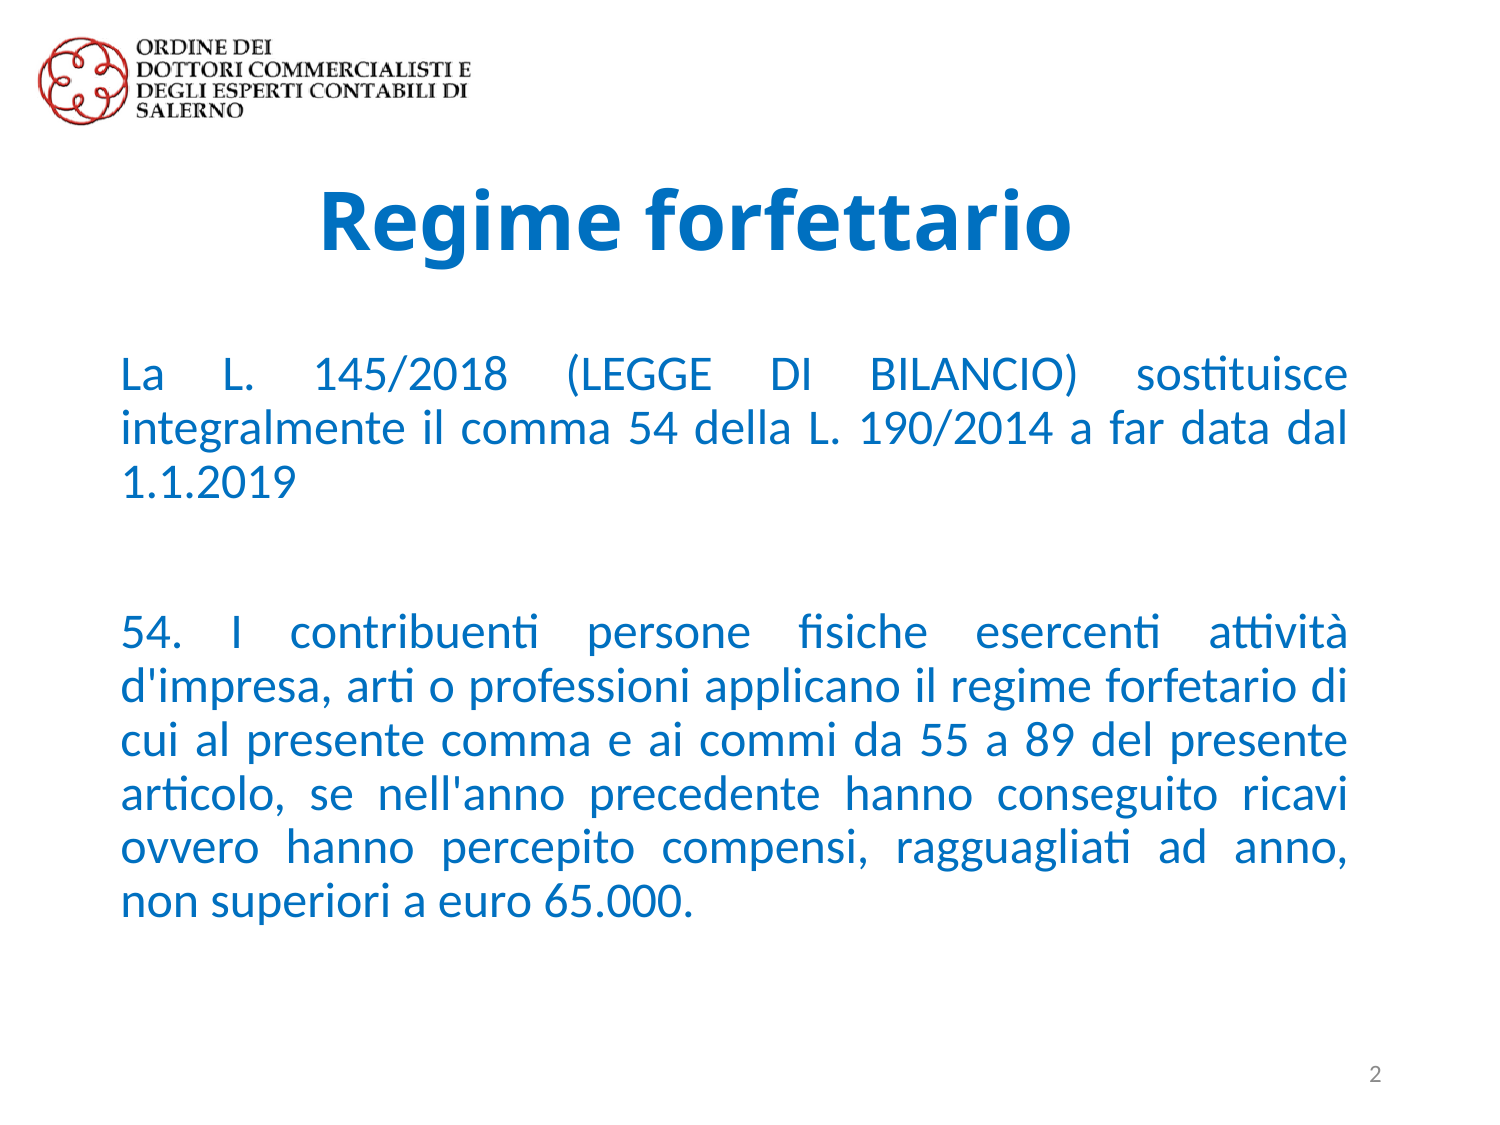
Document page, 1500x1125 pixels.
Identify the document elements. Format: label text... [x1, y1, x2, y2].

title Regime forfettario [58, 172, 1334, 277]
picture [29, 29, 479, 127]
slide_number 2 [1059, 1042, 1397, 1103]
subtitle La L. 145/2018 (LEGGE DI BILANCIO) sostituisce integralmente il comma 54 della L. 190/2014 a far data dal 1.1.2019 54. I contribuenti persone fisiche esercenti attività d'impresa, arti o professioni applicano il regime forfetario di cui al presente comma e ai commi da 55 a 89 del presente articolo, se nell'anno precedente hanno conseguito ricavi ovvero hanno percepito compensi, ragguagliati ad anno, non superiori a euro 65.000. [105, 339, 1365, 1047]
